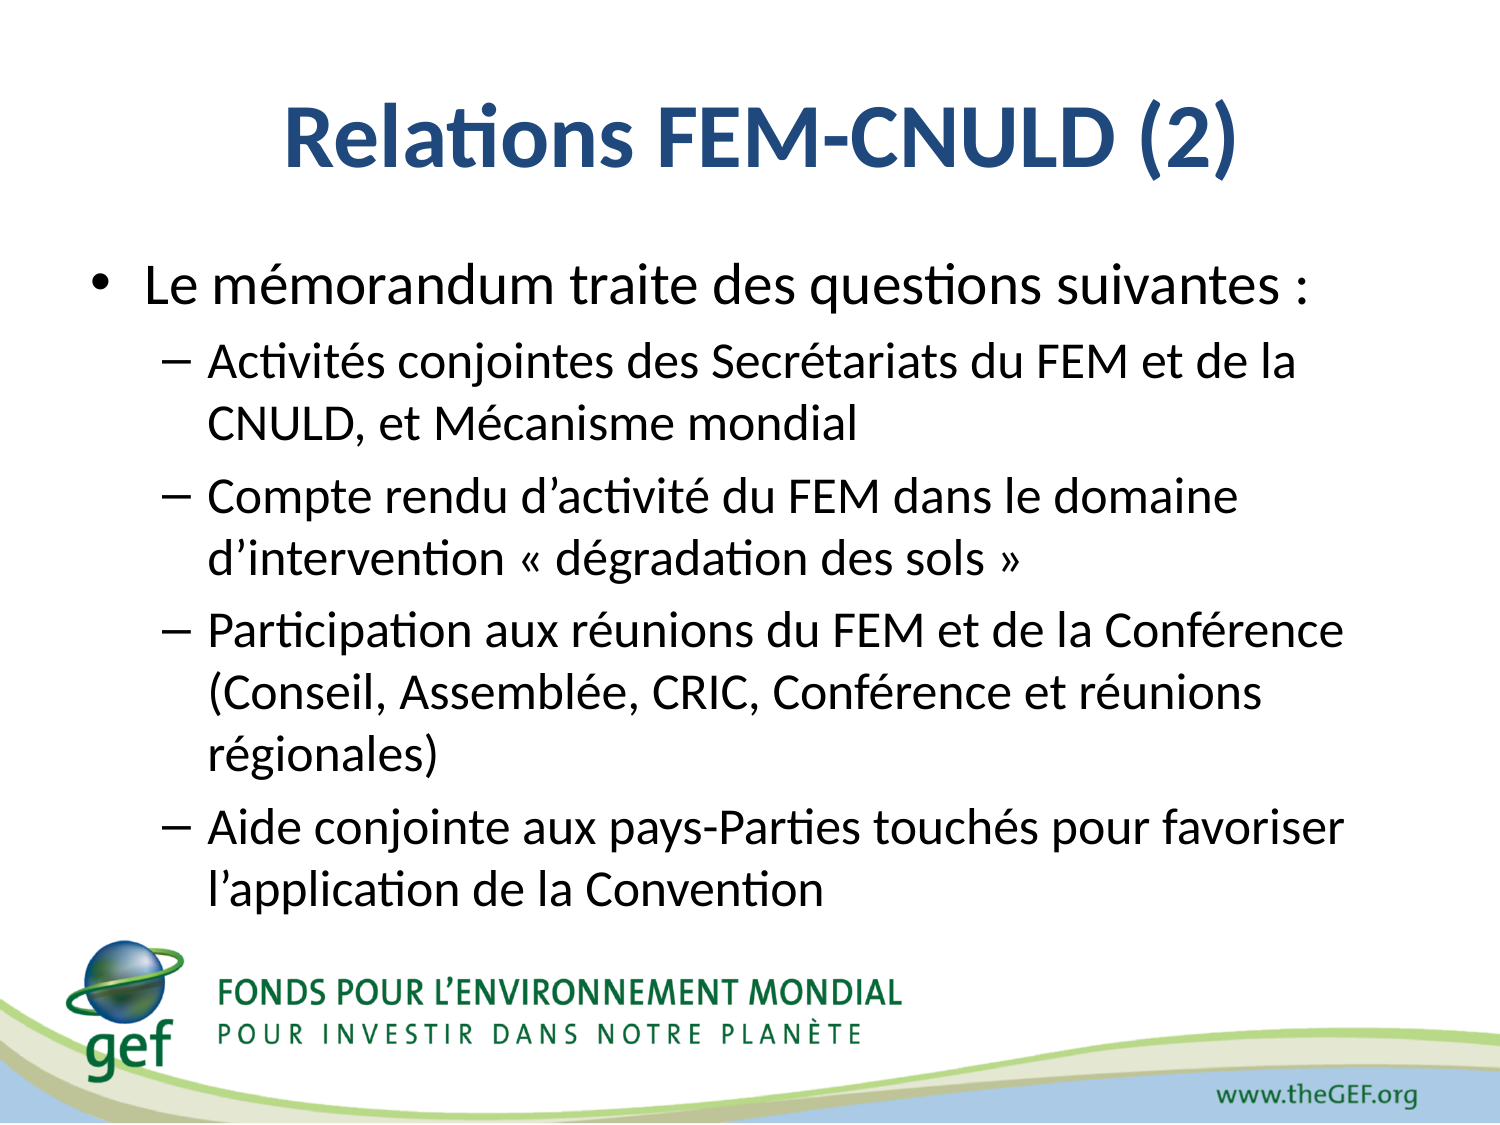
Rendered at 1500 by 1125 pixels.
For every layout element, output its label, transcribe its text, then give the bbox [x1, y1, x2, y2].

picture [0, 912, 1500, 1125]
list Le mémorandum traite des questions suivantes : Activités conjointes des Secrétariats du FEM et de la CNULD, et Mécanisme mondial Compte rendu d’activité du FEM dans le domaine d’intervention « dégradation des sols » Participation aux réunions du FEM et de la Conférence (Conseil, Assemblée, CRIC, Conférence et réunions régionales) Aide conjointe aux pays-Parties touchés pour favoriser l’application de la Convention [74, 237, 1426, 926]
title Relations FEM-CNULD (2) [87, 37, 1438, 226]
